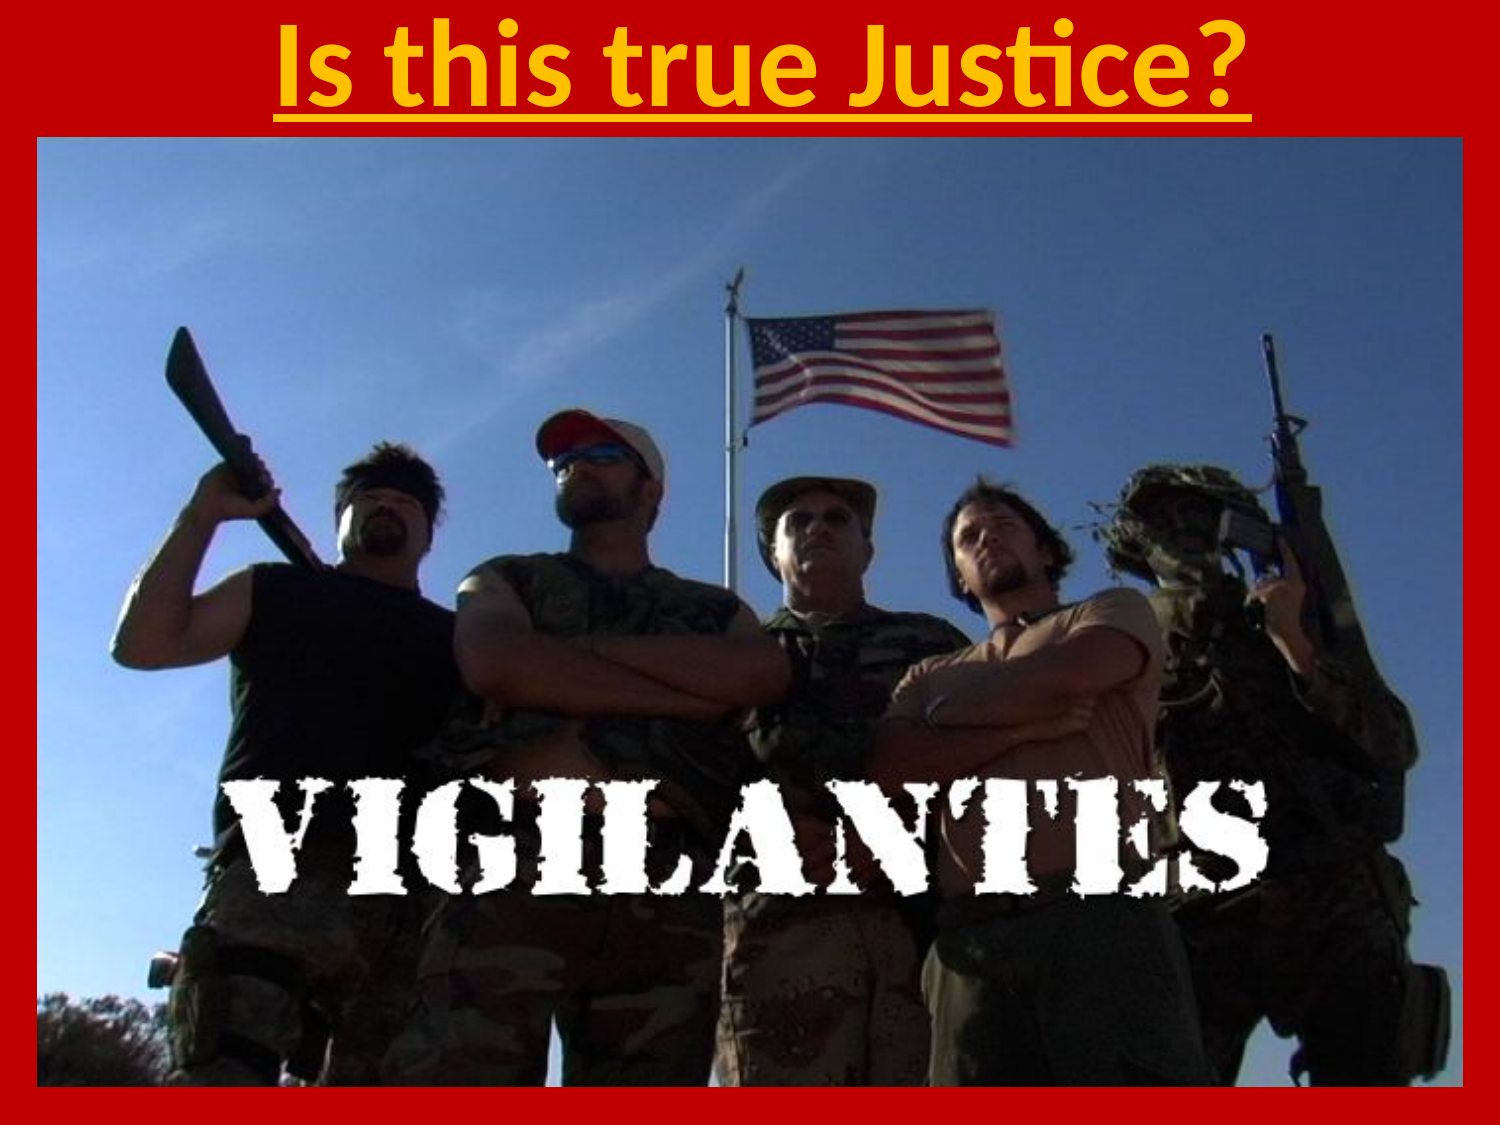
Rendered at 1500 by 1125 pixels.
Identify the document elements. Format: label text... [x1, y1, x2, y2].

picture [37, 137, 1463, 1087]
title Is this true Justice? [87, 0, 1438, 135]
